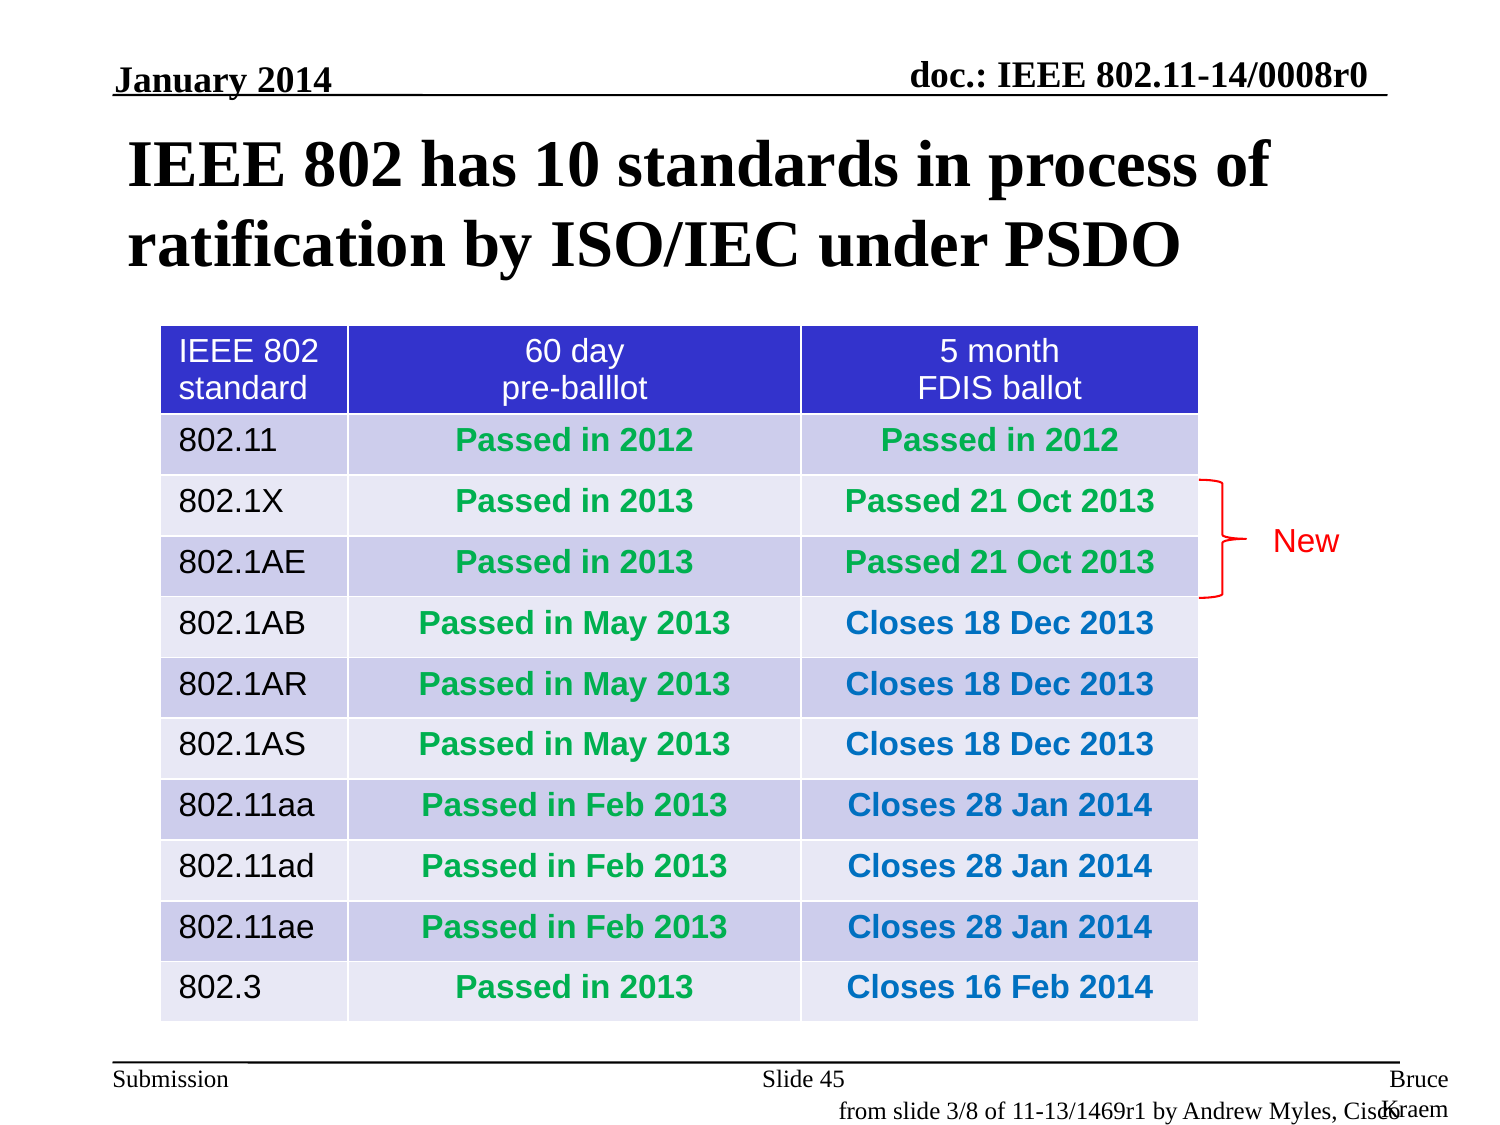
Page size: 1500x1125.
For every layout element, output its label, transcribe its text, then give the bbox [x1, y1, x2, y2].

text_box from slide 3/8 of 11-13/1469r1 by Andrew Myles, Cisco [343, 1087, 1417, 1125]
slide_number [114, 54, 374, 100]
table_cell Closes 16 Feb 2014 [802, 962, 1198, 1021]
table_cell Passed in Feb 2013 [349, 902, 800, 961]
table_cell 802.11ae [161, 902, 347, 961]
table_cell 802.1AR [161, 658, 347, 717]
table_cell 802.11aa [161, 780, 347, 839]
table_cell 802.11ad [161, 841, 347, 900]
table_cell Passed in May 2013 [349, 719, 800, 778]
text_box [1198, 479, 1247, 598]
table_cell Passed in May 2013 [349, 597, 800, 657]
table_header 60 day pre-balllot [349, 326, 800, 413]
table_cell Passed in May 2013 [349, 658, 800, 717]
table_cell Passed in 2013 [349, 476, 800, 535]
table_header IEEE 802 standard [161, 326, 347, 413]
table_cell Passed in Feb 2013 [349, 780, 800, 839]
table_cell Closes 28 Jan 2014 [802, 780, 1198, 839]
table_cell Passed in Feb 2013 [349, 841, 800, 900]
table_cell Passed in 2013 [349, 962, 800, 1021]
title IEEE 802 has 10 standards in process of ratification by ISO/IEC under PSDO [112, 112, 1388, 288]
table_cell Passed in 2012 [349, 415, 800, 474]
table_cell Passed in 2012 [802, 415, 1198, 474]
table_cell Closes 28 Jan 2014 [802, 841, 1198, 900]
table_cell Closes 28 Jan 2014 [802, 902, 1198, 961]
table_cell Passed 21 Oct 2013 [802, 476, 1198, 535]
table_cell 802.11 [161, 415, 347, 474]
table_cell 802.1AE [161, 537, 347, 596]
table_cell 802.1AS [161, 719, 347, 778]
table_cell 802.1X [161, 476, 347, 535]
slide_number Slide 45 [760, 1062, 847, 1087]
text_box New [1257, 479, 1435, 598]
table_cell Passed in 2013 [349, 537, 800, 596]
table_cell Passed 21 Oct 2013 [802, 537, 1198, 596]
table_header 5 month FDIS ballot [802, 326, 1198, 413]
table_cell 802.3 [161, 962, 347, 1021]
footer Bruce Kraemer, Marvell [1372, 1062, 1449, 1093]
table_cell Closes 18 Dec 2013 [802, 597, 1198, 657]
table_cell Closes 18 Dec 2013 [802, 719, 1198, 778]
table_cell 802.1AB [161, 597, 347, 657]
table_cell Closes 18 Dec 2013 [802, 658, 1198, 717]
